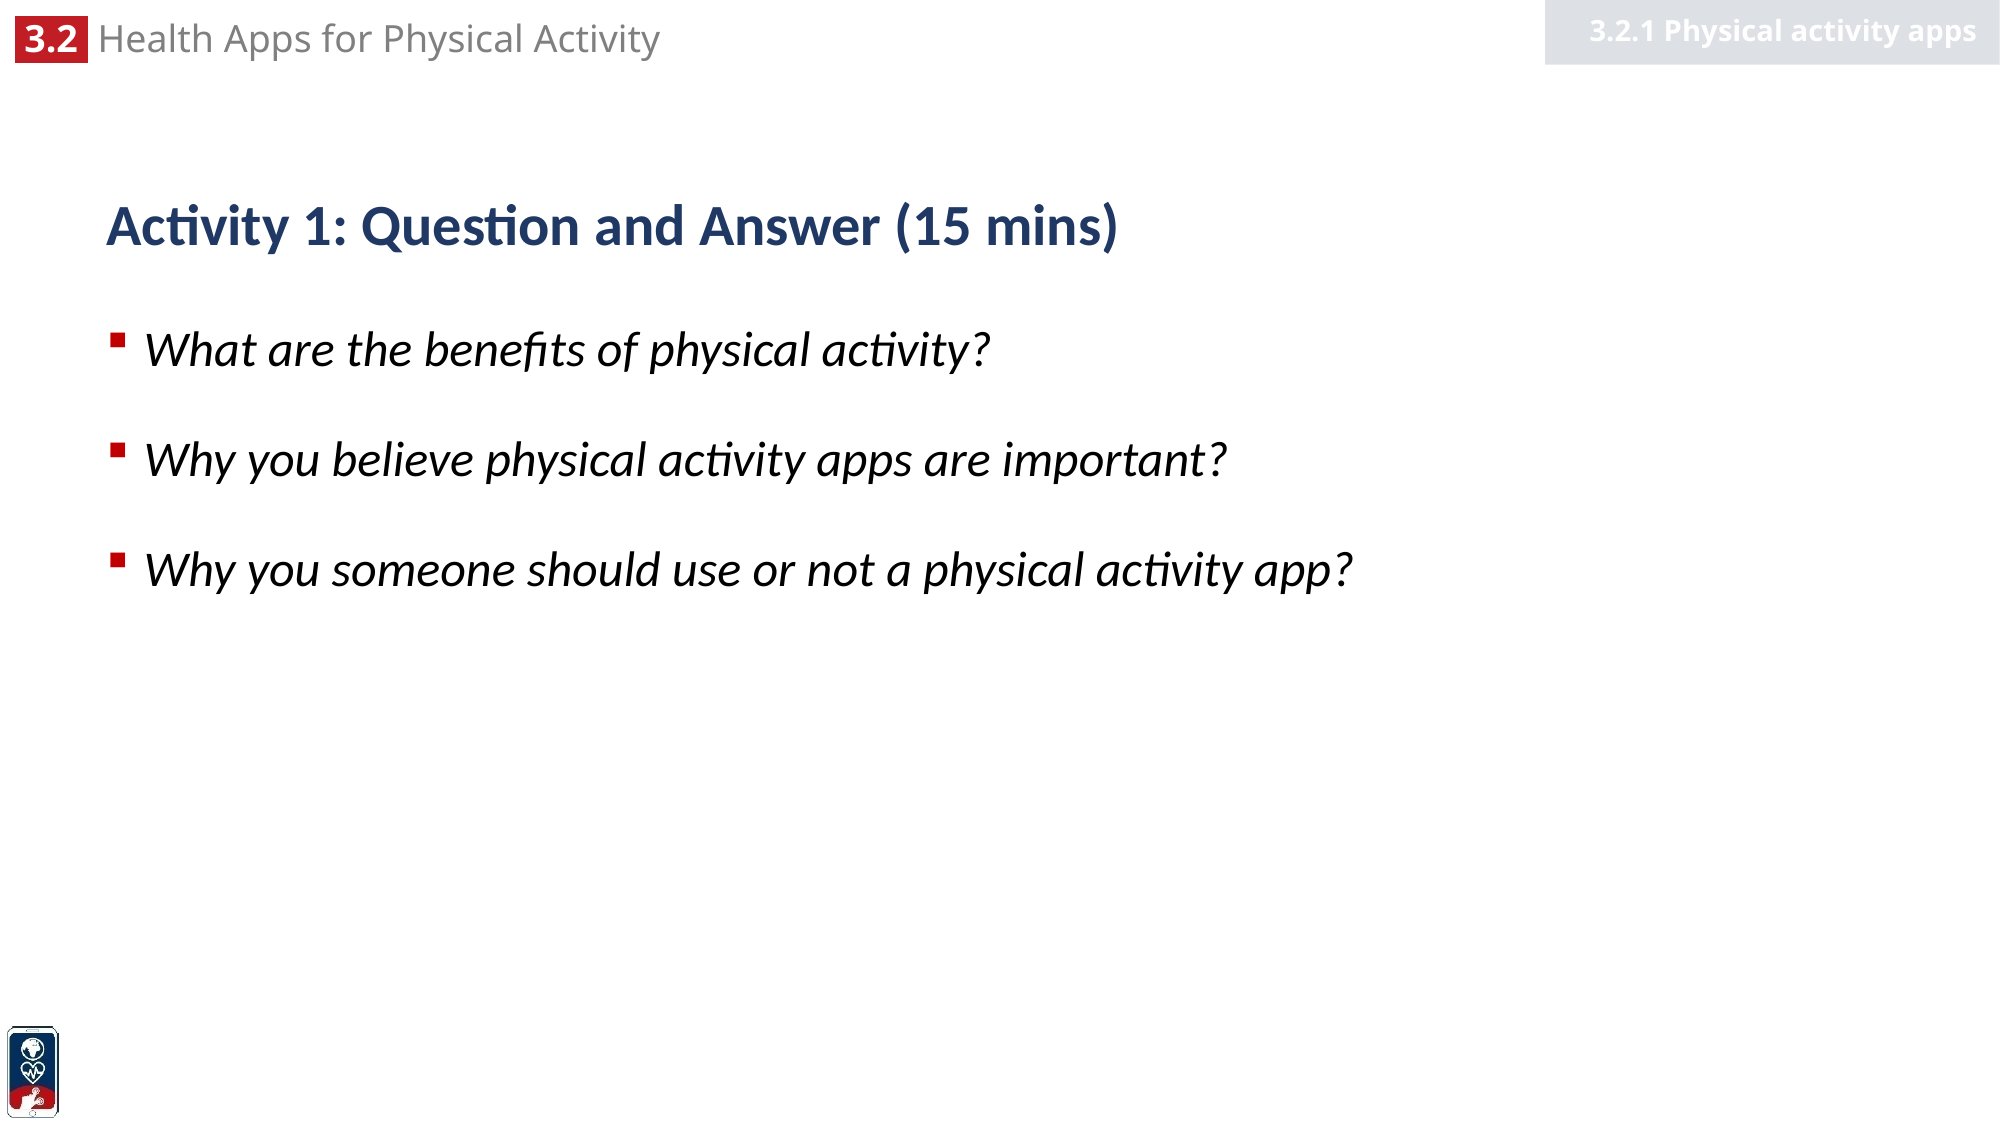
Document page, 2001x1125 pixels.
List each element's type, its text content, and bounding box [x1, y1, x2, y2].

text_box 3.2.1 Physical activity apps [1545, 0, 2000, 65]
text_box What are the benefits of physical activity? Why you believe physical activity apps are important? Why you someone should use or not a physical activity app? [91, 308, 1909, 882]
title Activity 1: Question and Answer (15 mins) [91, 177, 1961, 276]
picture [7, 1026, 59, 1118]
